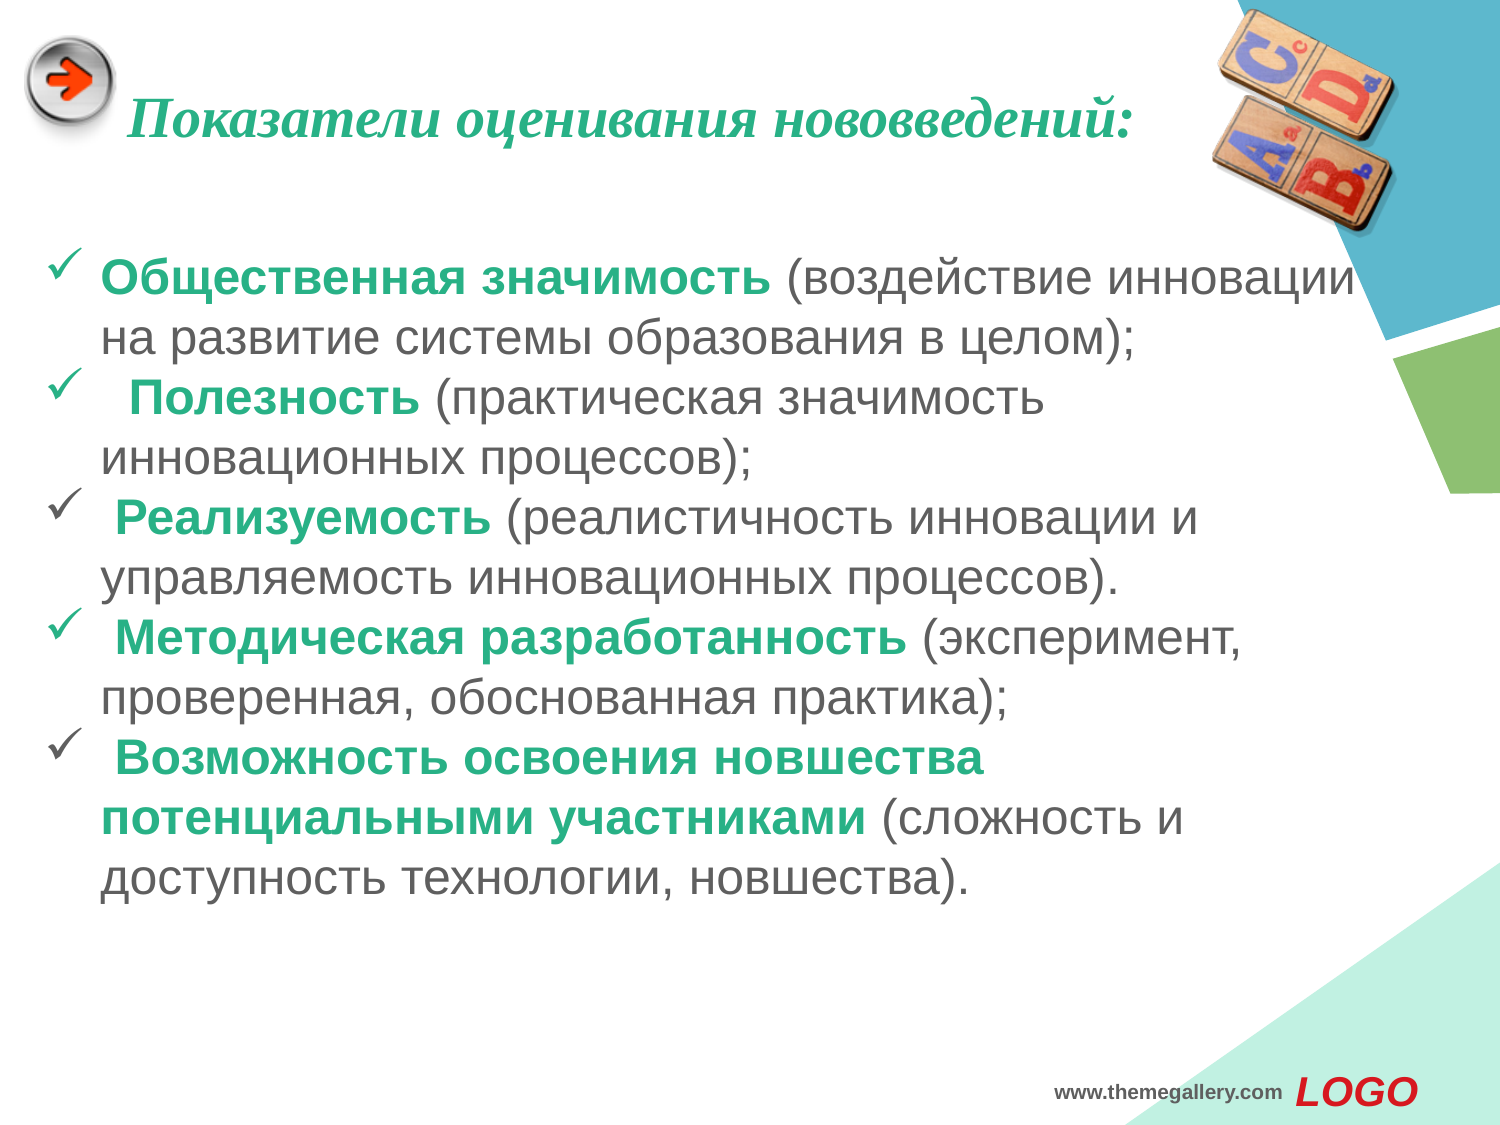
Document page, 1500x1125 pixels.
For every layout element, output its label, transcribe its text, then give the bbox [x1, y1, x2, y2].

title Показатели оценивания нововведений: [112, 32, 1211, 197]
footer www.themegallery.com [947, 1071, 1298, 1112]
picture [1212, 8, 1399, 236]
text_box Общественная значимость (воздействие инновации на развитие системы образования в целом); Полезность (практическая значимость инновационных процессов); Реализуемость (реалистичность инновации и управляемость инновационных процессов). Методическая разработанность (эксперимент, проверенная, обоснованная практика); Возможность освоения новшества потенциальными участниками (сложность и доступность технологии, новшества). [29, 236, 1412, 912]
picture [24, 35, 112, 150]
